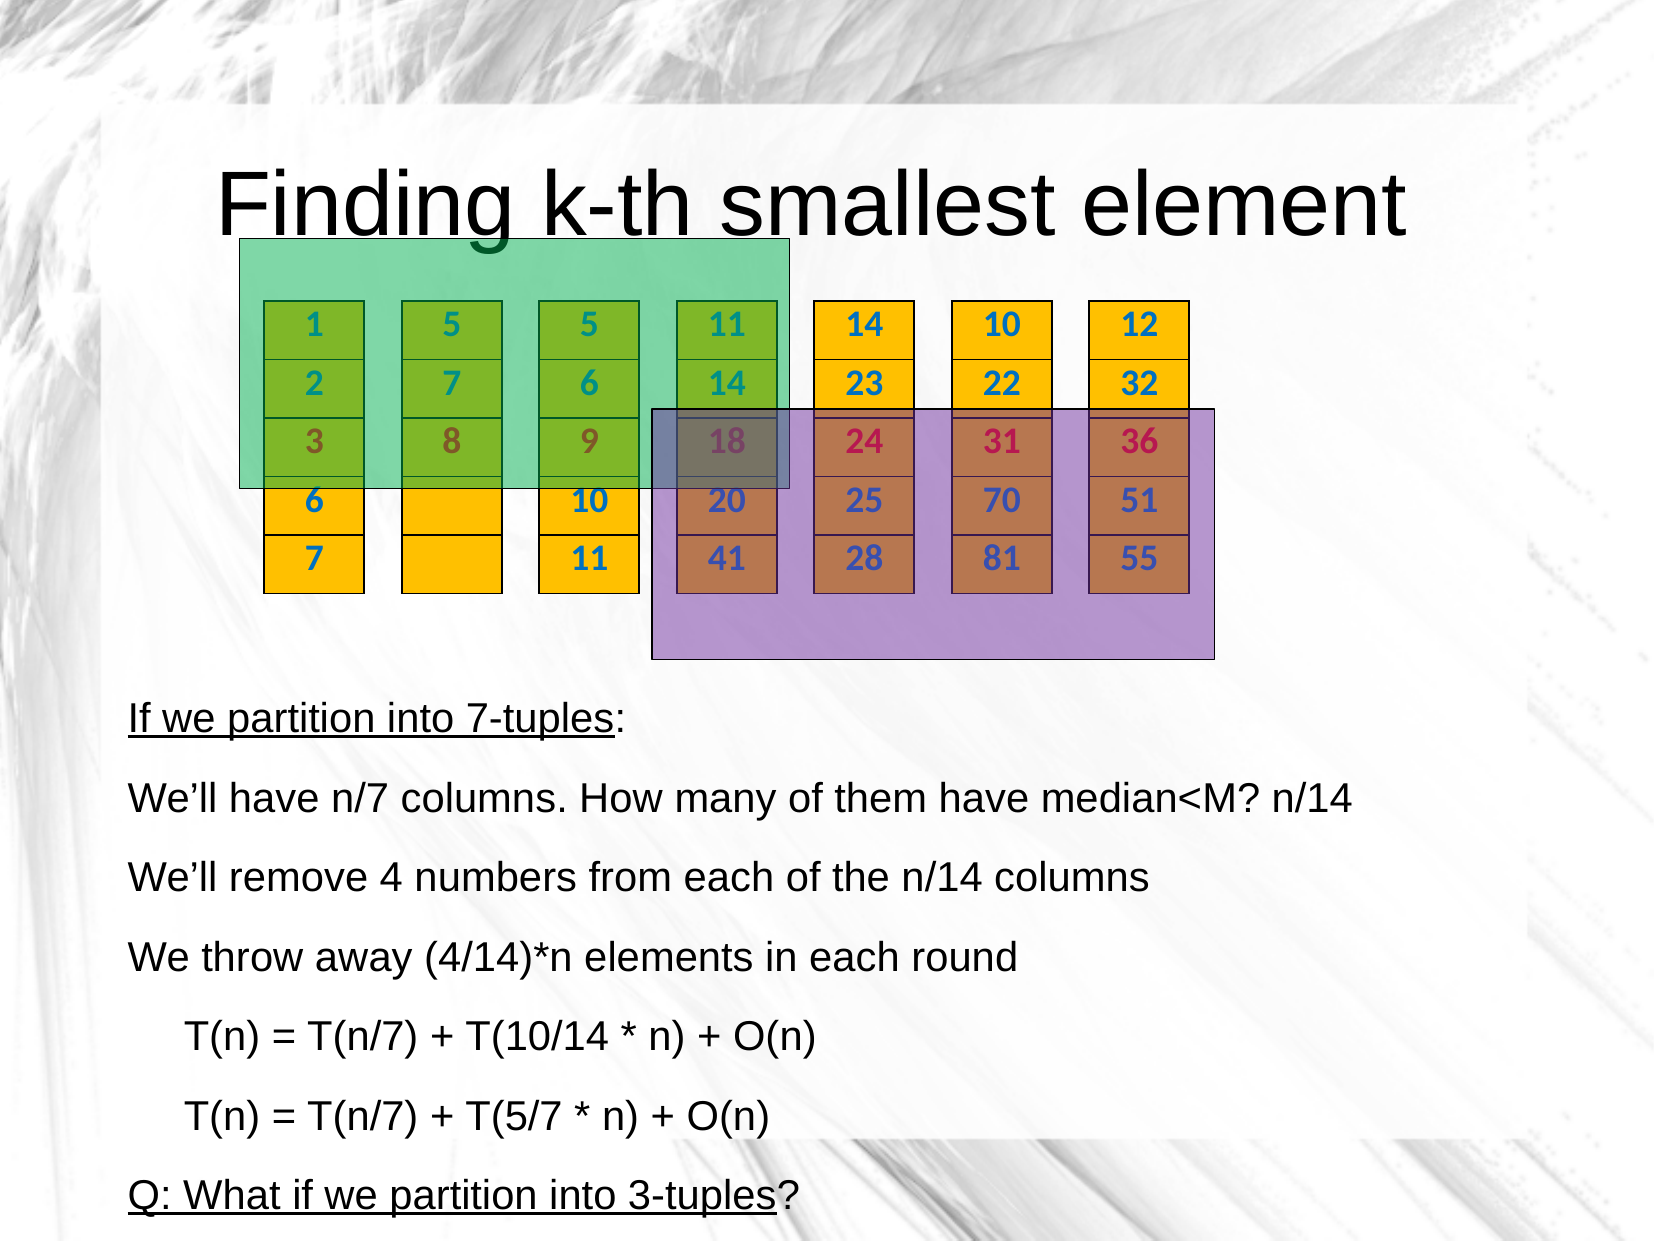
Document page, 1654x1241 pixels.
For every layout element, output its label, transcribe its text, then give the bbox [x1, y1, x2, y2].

table_header 10 [953, 302, 1051, 359]
table_cell 6 [265, 489, 363, 534]
table_cell 32 [1090, 360, 1188, 409]
table_cell 10 [540, 489, 638, 534]
table_header 14 [815, 302, 913, 359]
table_cell 22 [953, 360, 1051, 409]
table_cell 11 [540, 536, 638, 593]
title Finding k-th smallest element [118, 93, 1506, 299]
picture [0, 0, 1654, 1241]
table_cell [403, 489, 501, 534]
table_header 12 [1090, 302, 1188, 359]
table_cell 23 [815, 360, 913, 409]
text_box [651, 409, 1215, 660]
table_cell 7 [265, 536, 363, 593]
table_cell [403, 536, 501, 593]
list If we partition into 7-tuples: We’ll have n/7 columns. How many of them have median<M? n/14 We’ll remove 4 numbers from each of the n/14 columns We throw away (4/14)*n elements in each round T(n) = T(n/7) + T(10/14 * n) + O(n) T(n) = T(n/7) + T(5/7 * n) + O(n) Q: What if we partition into 3-tuples? [118, 319, 1571, 1109]
text_box [239, 238, 790, 489]
